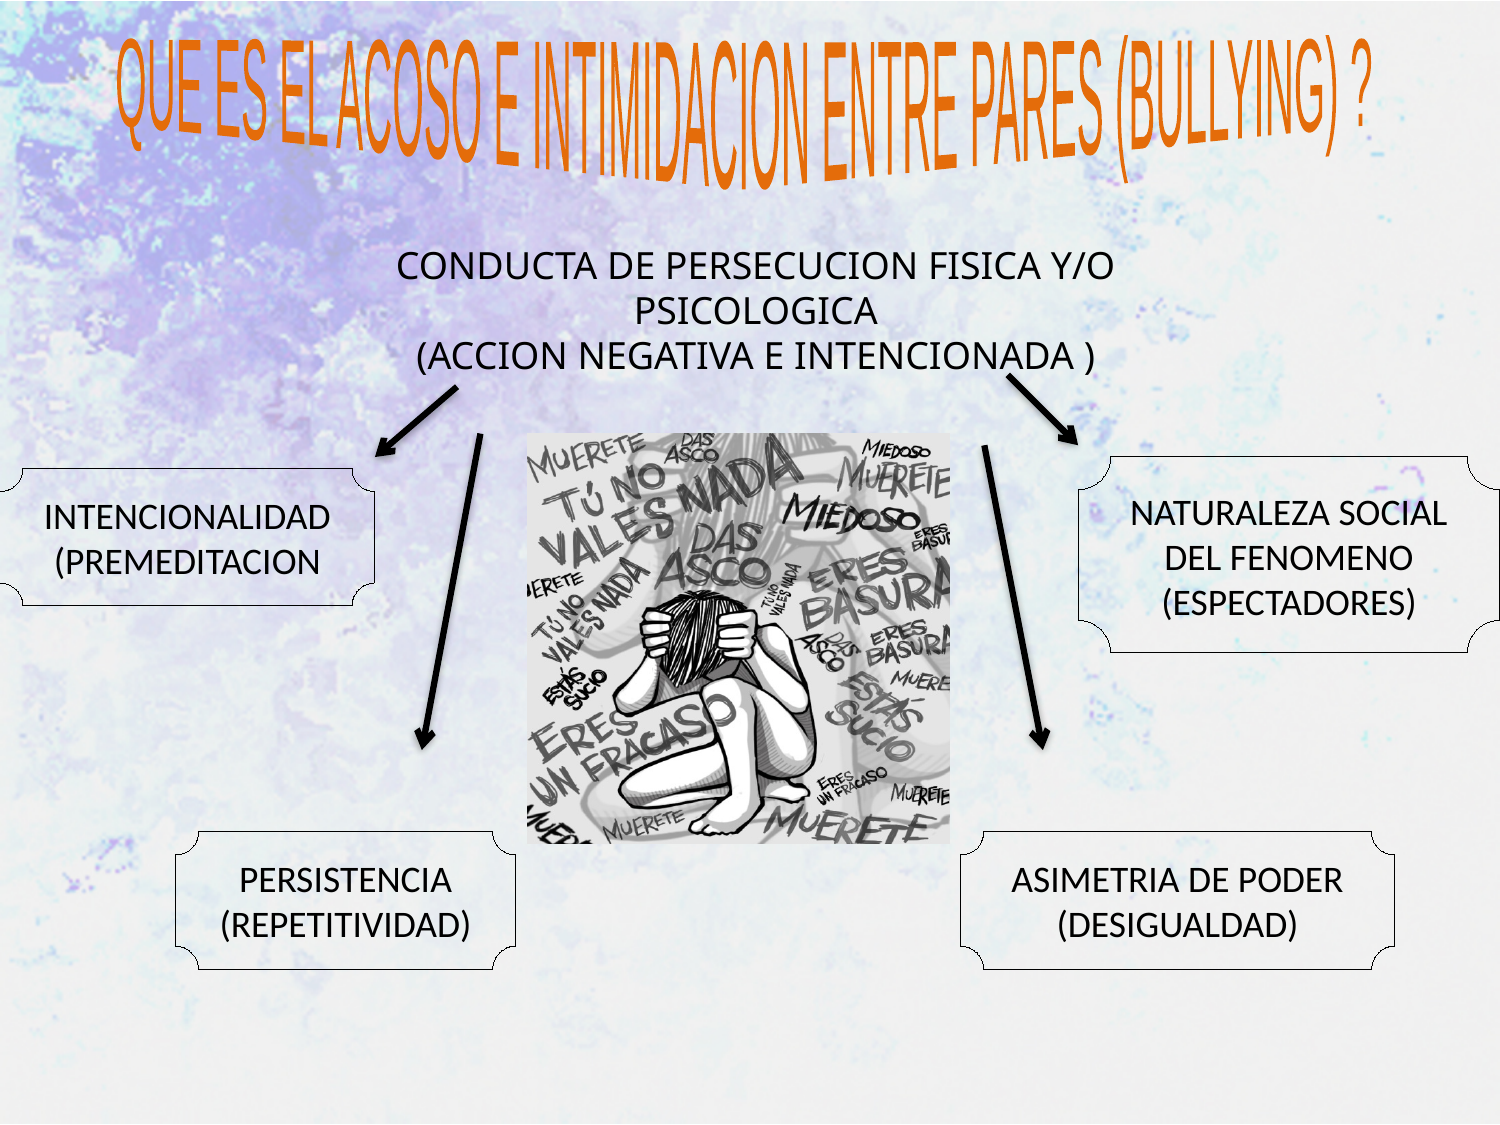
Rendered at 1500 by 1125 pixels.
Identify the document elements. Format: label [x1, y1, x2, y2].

text_box [374, 386, 458, 458]
text_box [292, 562, 610, 622]
text_box [1007, 374, 1079, 446]
text_box [861, 568, 1167, 628]
picture [0, 0, 1500, 1124]
